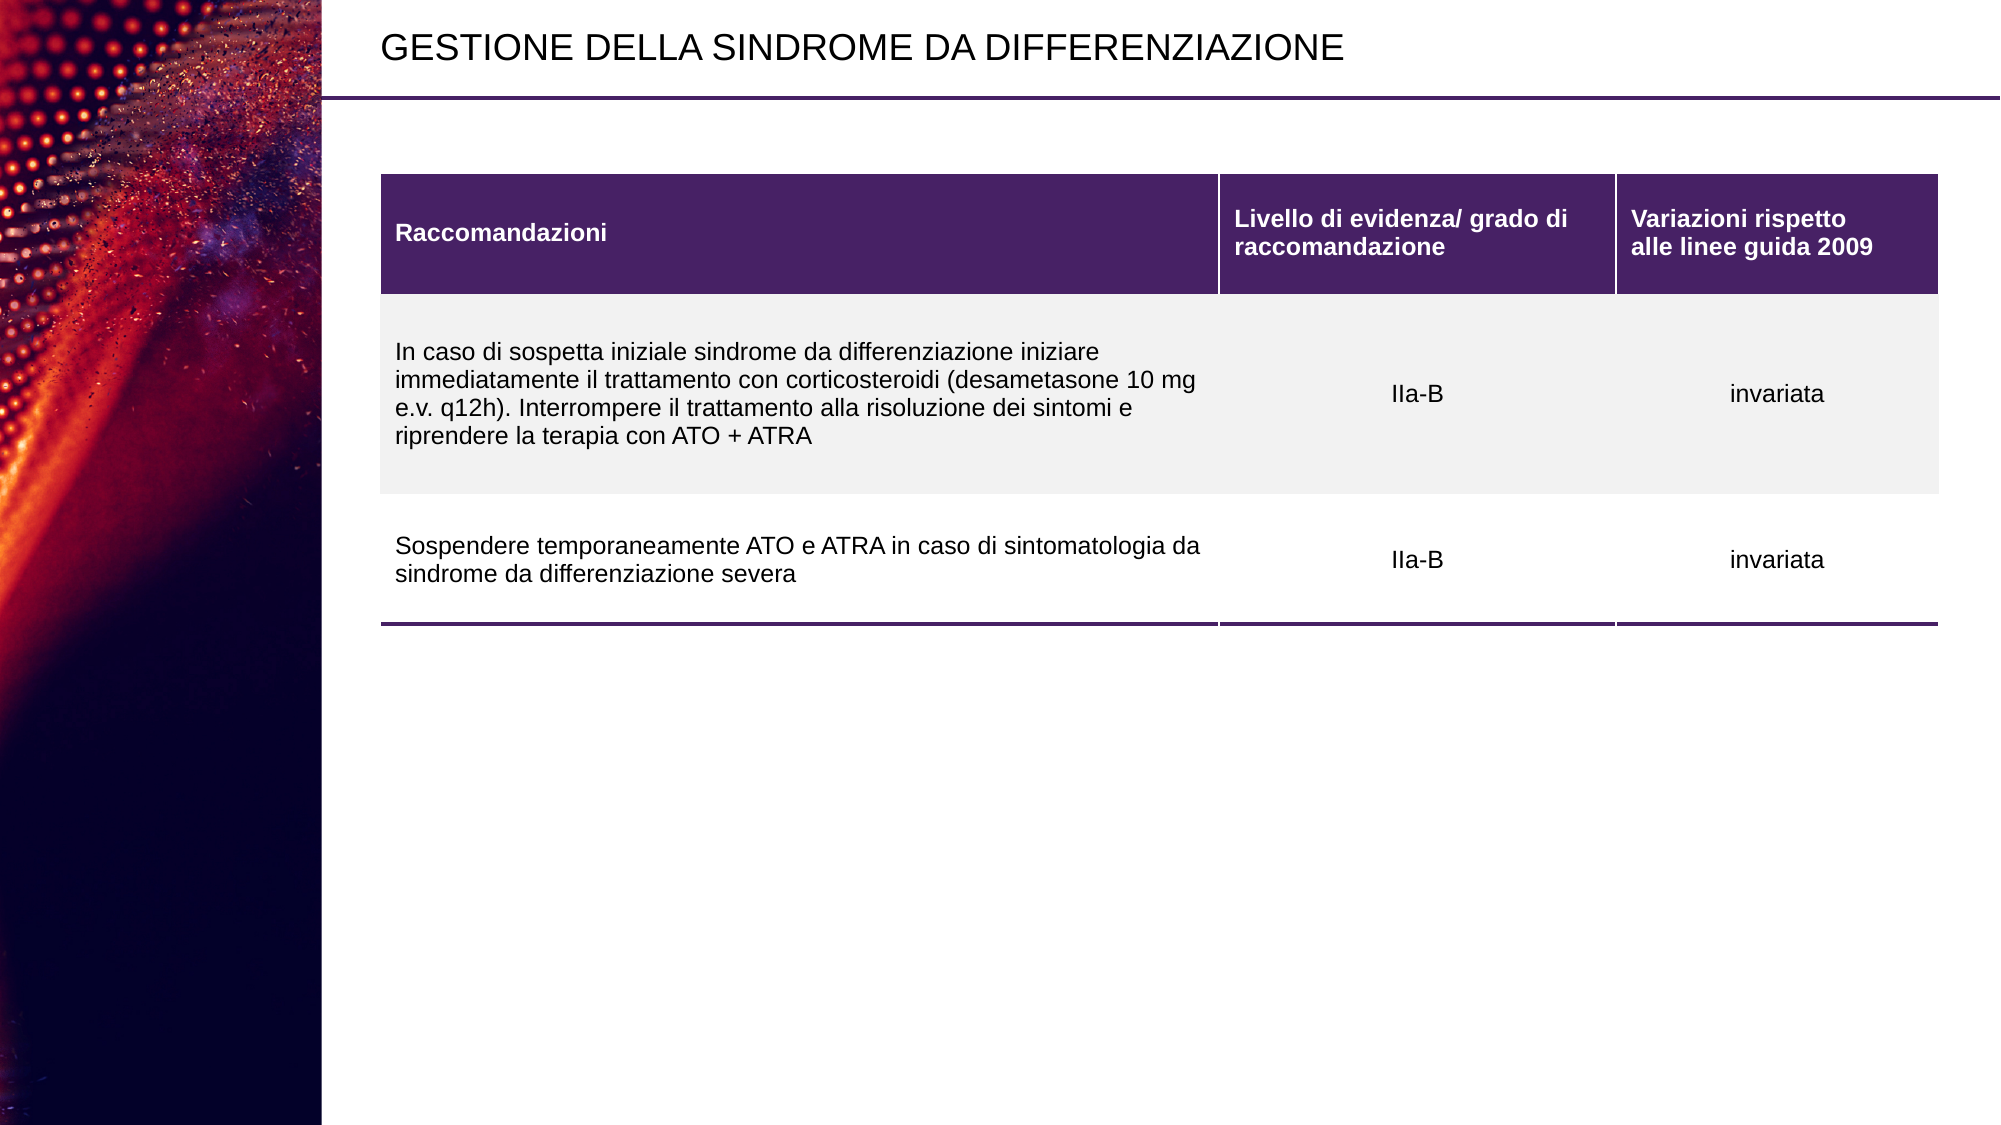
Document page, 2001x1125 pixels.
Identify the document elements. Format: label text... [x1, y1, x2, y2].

table_header Variazioni rispetto alle linee guida 2009 [1617, 174, 1938, 294]
table_cell IIa-B [1219, 294, 1616, 494]
table_cell invariata [1616, 294, 1939, 494]
table_cell Sospendere temporaneamente ATO e ATRA in caso di sintomatologia da sindrome da differenziazione severa [381, 494, 1218, 622]
table_cell In caso di sospetta iniziale sindrome da differenziazione iniziare immediatamente il trattamento con corticosteroidi (desametasone 10 mg e.v. q12h). Interrompere il trattamento alla risoluzione dei sintomi e riprendere la terapia con ATO + ATRA [380, 294, 1219, 494]
table_cell invariata [1617, 494, 1938, 622]
table_header Raccomandazioni [381, 174, 1218, 294]
picture [0, 0, 322, 1125]
table_header Livello di evidenza/ grado di raccomandazione [1220, 174, 1615, 294]
title GESTIONE DELLA SINDROME DA DIFFERENZIAZIONE [365, 0, 2000, 98]
table_cell IIa-B [1220, 494, 1615, 622]
